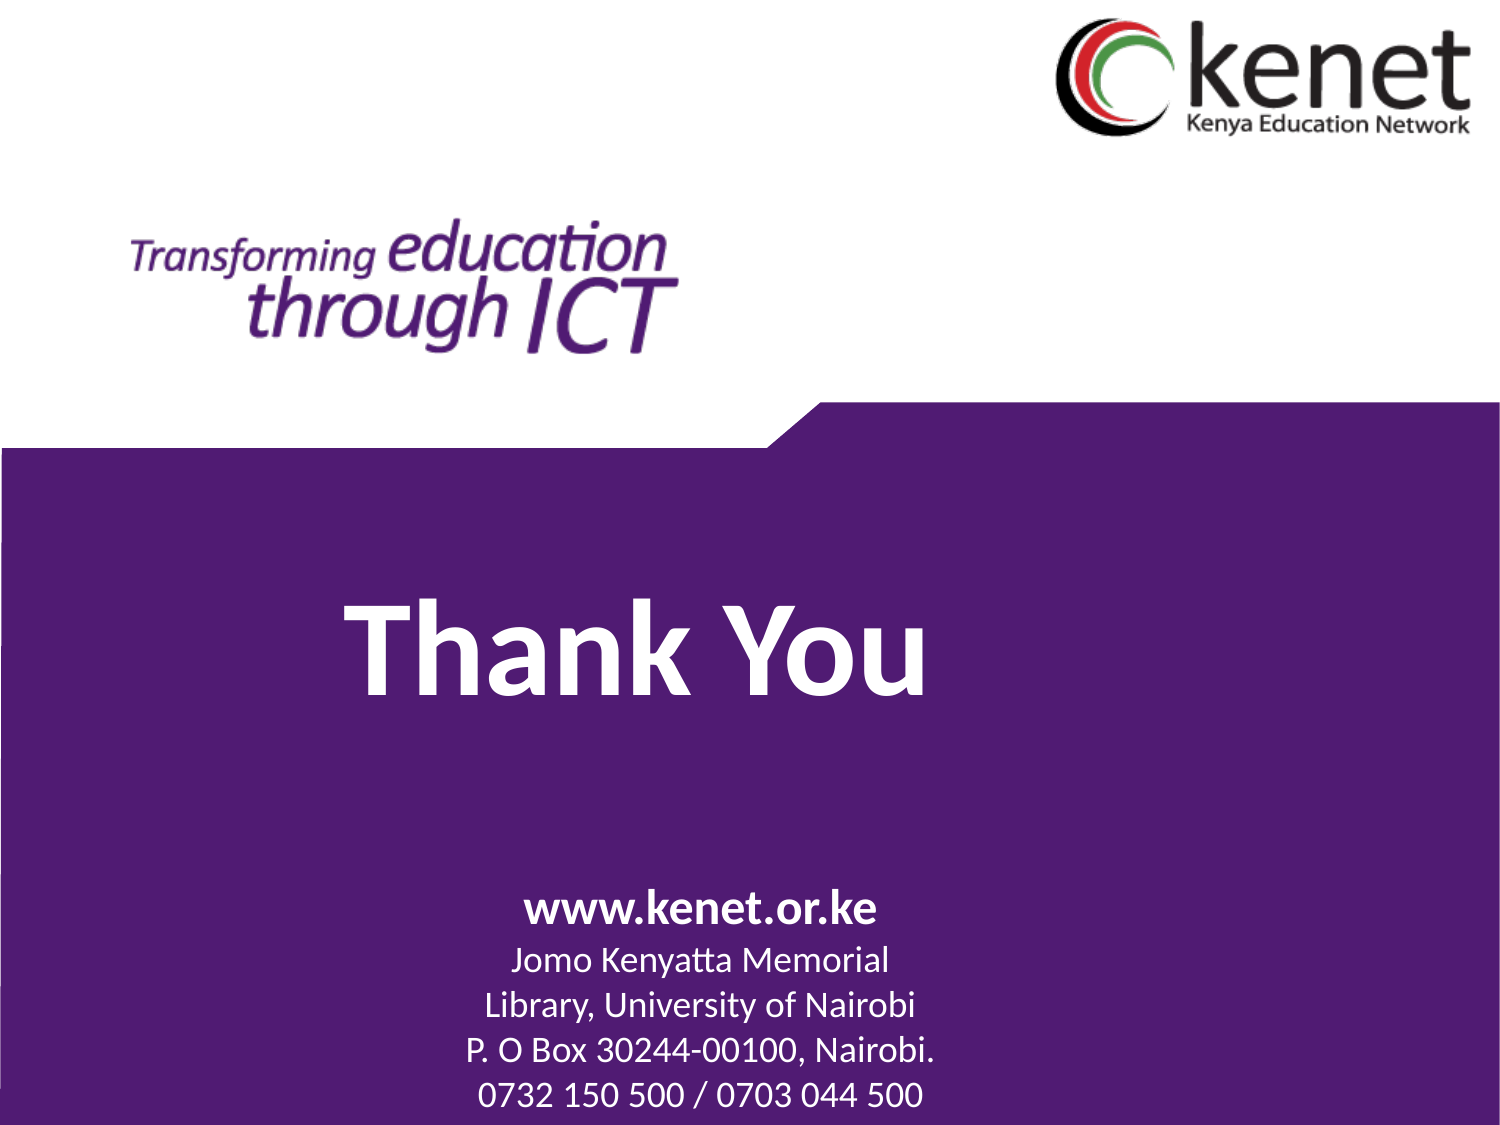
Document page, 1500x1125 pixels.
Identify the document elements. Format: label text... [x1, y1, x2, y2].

picture [1054, 0, 1477, 142]
text_box Thank You [0, 520, 1275, 762]
text_box [0, 402, 1500, 1125]
picture [128, 210, 684, 360]
text_box www.kenet.or.ke Jomo Kenyatta Memorial Library, University of Nairobi P. O Box 30244-00100, Nairobi. 0732 150 500 / 0703 044 500 [175, 867, 1226, 1113]
